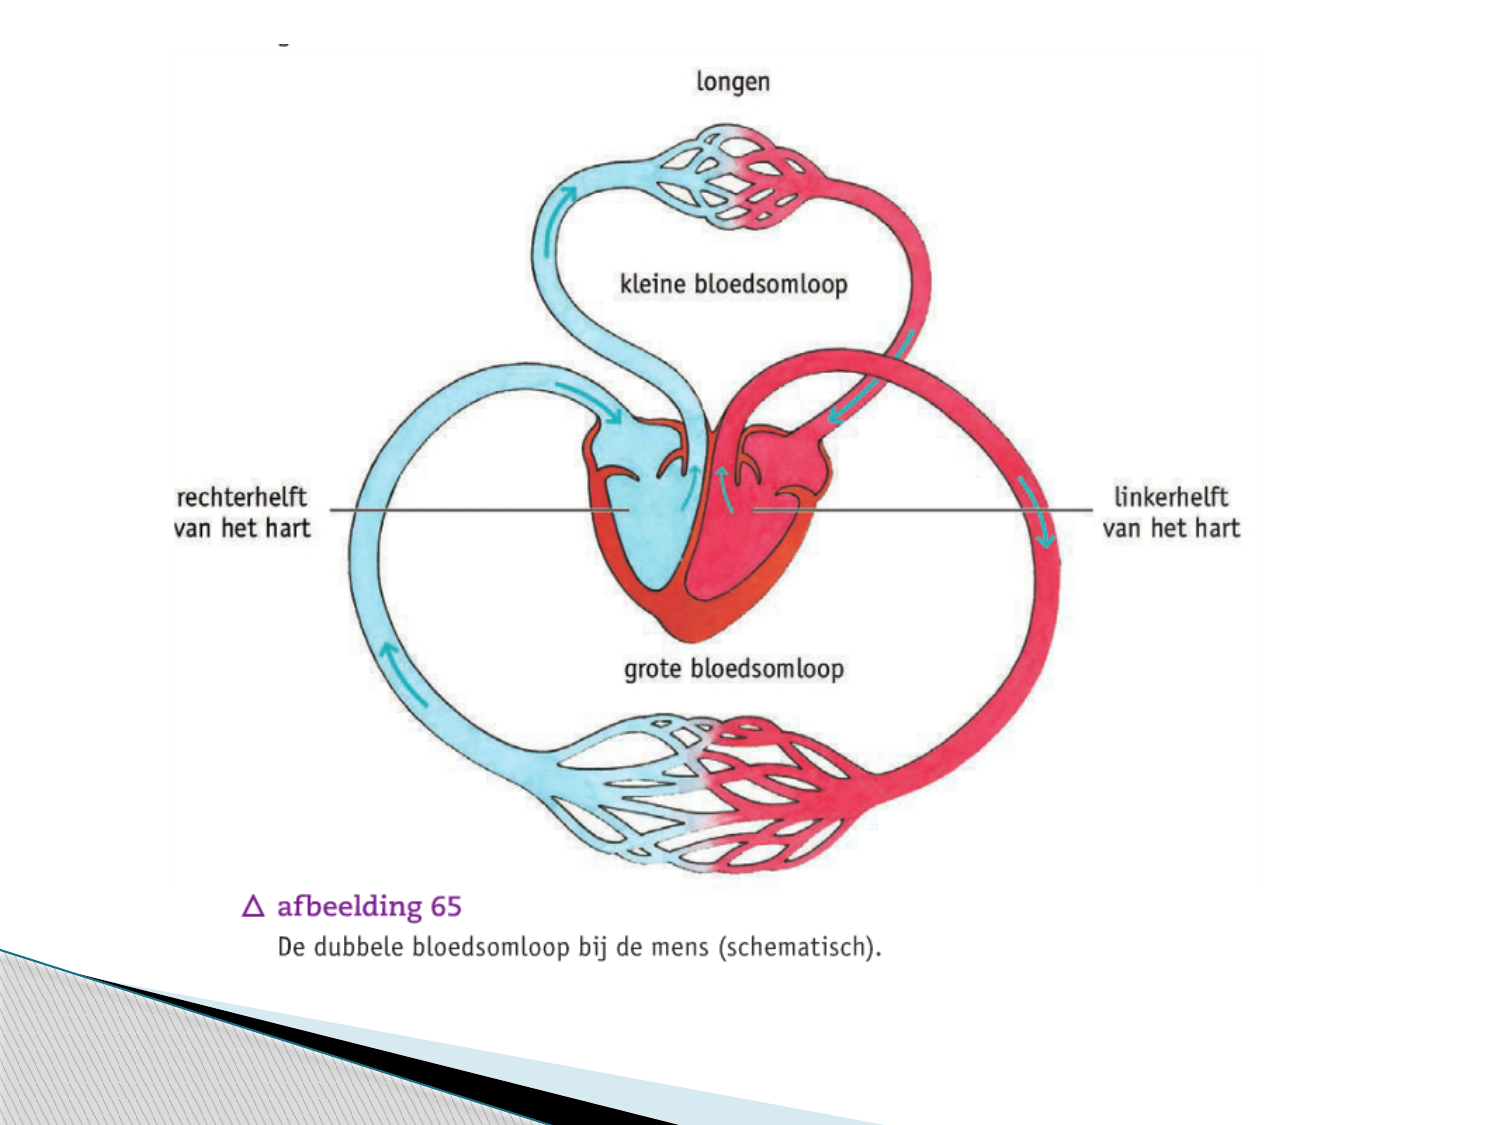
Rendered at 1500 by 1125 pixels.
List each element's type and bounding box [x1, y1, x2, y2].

picture [135, 44, 1282, 976]
